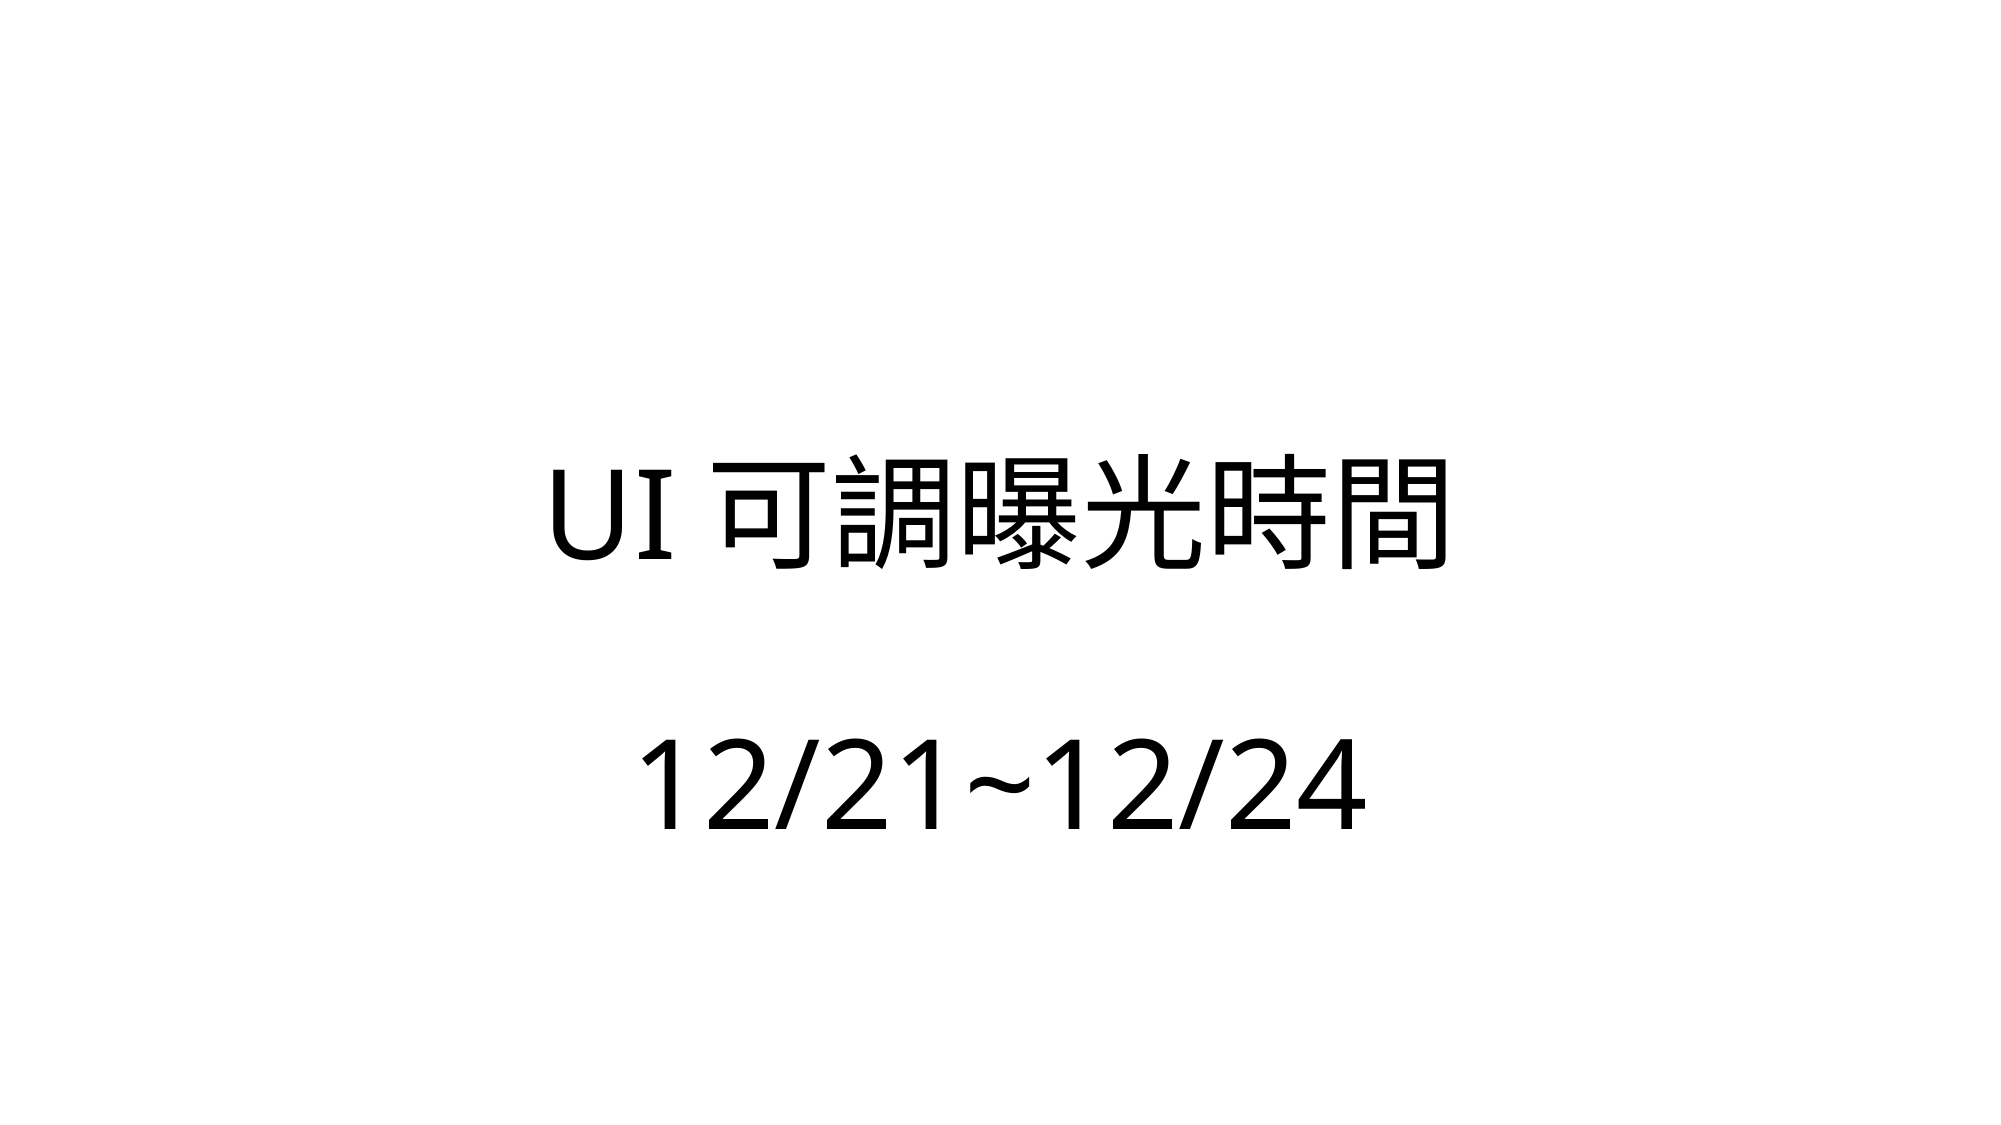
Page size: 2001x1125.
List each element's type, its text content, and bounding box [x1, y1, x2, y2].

title UI可調曝光時間 12/21~12/24 [249, 260, 1750, 865]
